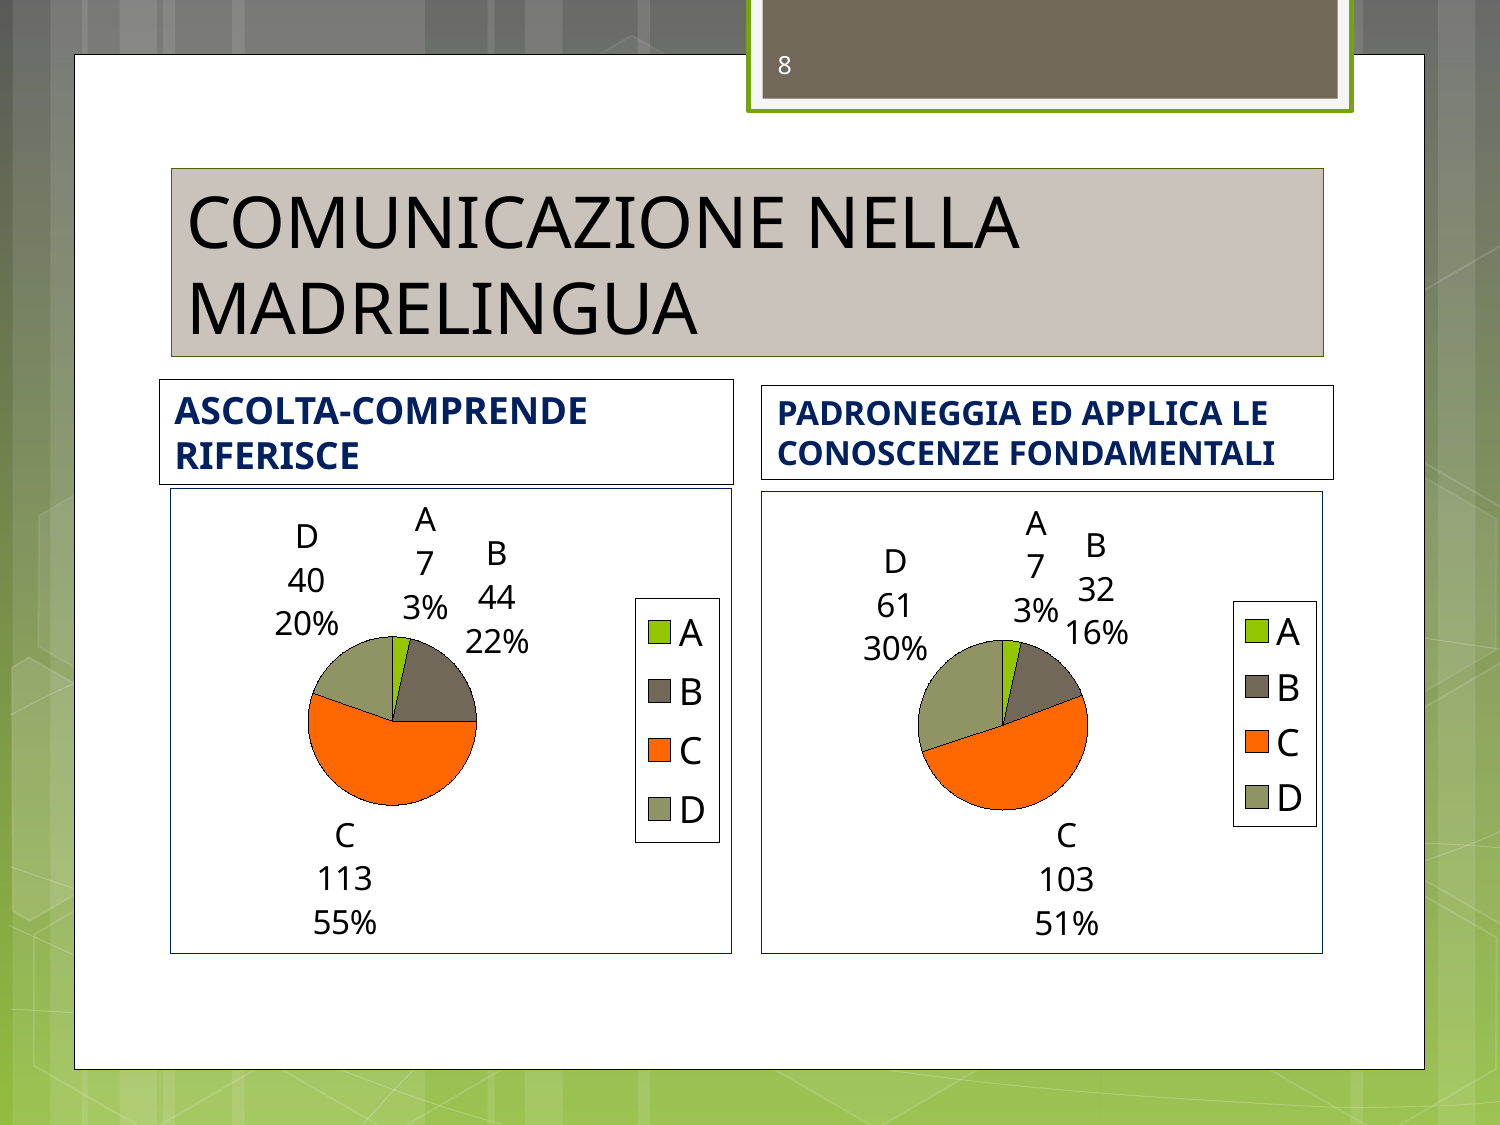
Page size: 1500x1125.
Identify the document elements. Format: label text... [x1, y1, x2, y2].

slide_number 8 [762, 36, 982, 97]
title COMUNICAZIONE NELLA MADRELINGUA [171, 168, 1324, 357]
chart [761, 491, 1324, 954]
chart [170, 487, 733, 954]
list PADRONEGGIA ED APPLICA LE CONOSCENZE FONDAMENTALI [761, 385, 1334, 480]
list ASCOLTA-COMPRENDE RIFERISCE [159, 379, 734, 485]
